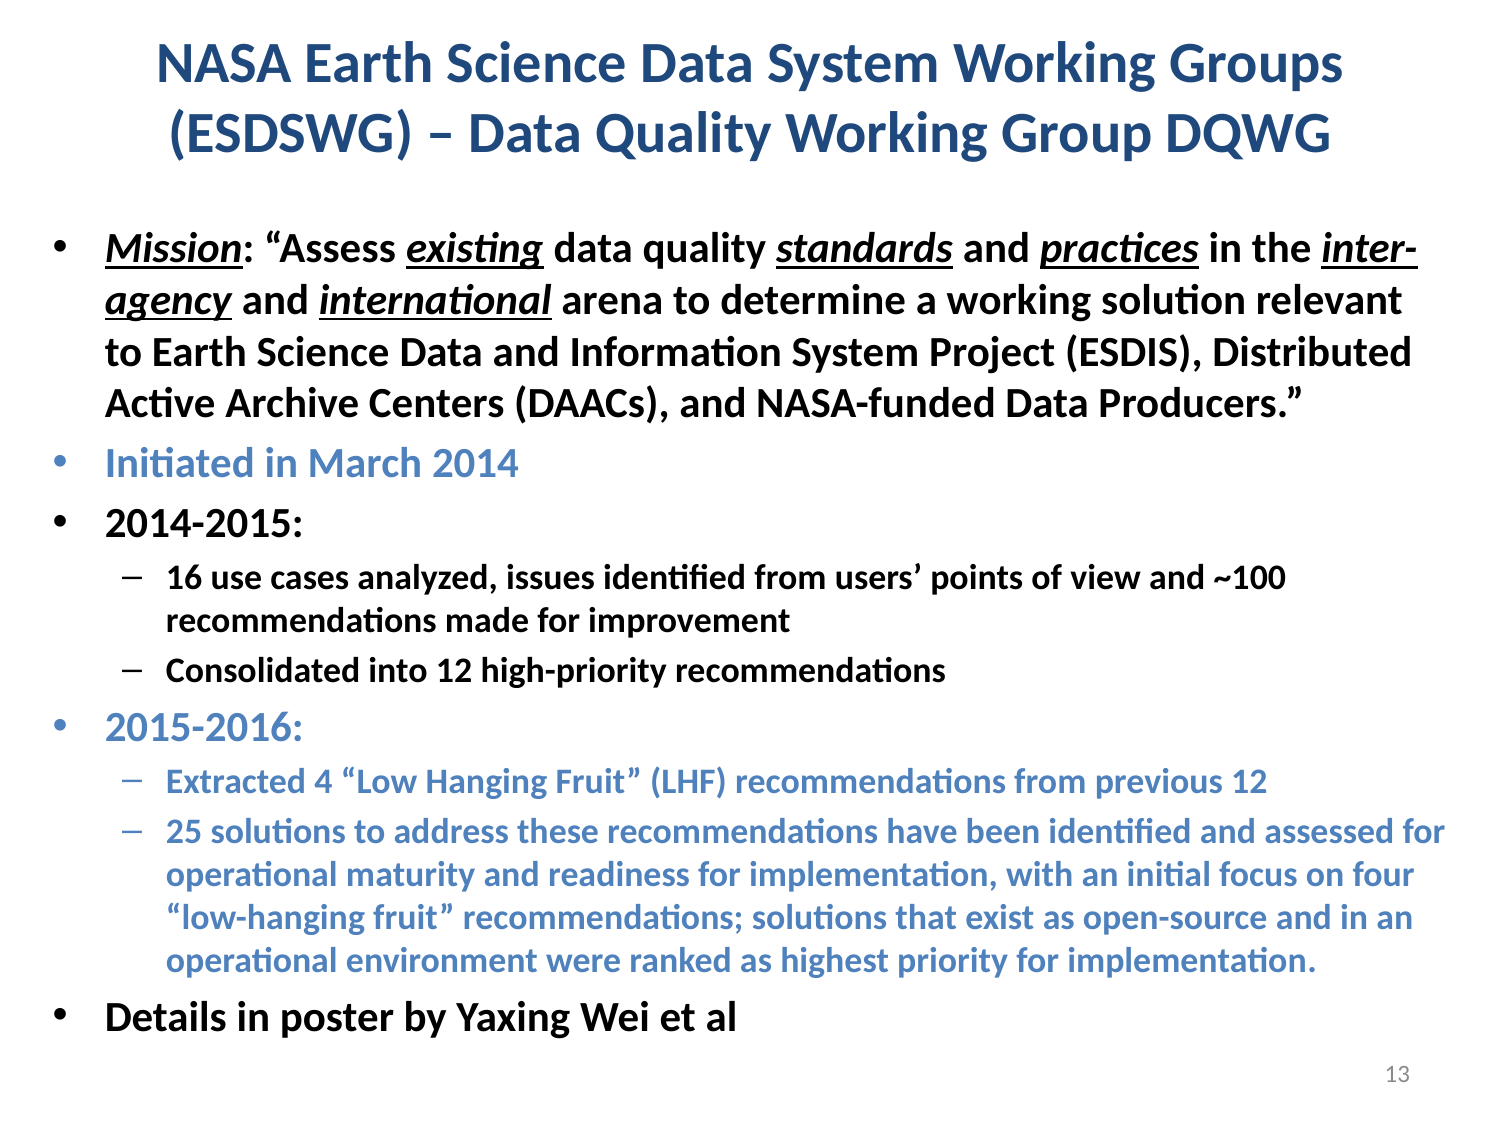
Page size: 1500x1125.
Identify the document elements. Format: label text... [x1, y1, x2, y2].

slide_number 13 [1074, 1042, 1425, 1103]
title NASA Earth Science Data System Working Groups (ESDSWG) – Data Quality Working Group DQWG [75, 24, 1425, 163]
list Mission: “Assess existing data quality standards and practices in the inter-agency and international arena to determine a working solution relevant to Earth Science Data and Information System Project (ESDIS), Distributed Active Archive Centers (DAACs), and NASA-funded Data Producers.” Initiated in March 2014 2014-2015: 16 use cases analyzed, issues identified from users’ points of view and ~100 recommendations made for improvement Consolidated into 12 high-priority recommendations 2015-2016: Extracted 4 “Low Hanging Fruit” (LHF) recommendations from previous 12 25 solutions to address these recommendations have been identified and assessed for operational maturity and readiness for implementation, with an initial focus on four “low-hanging fruit” recommendations; solutions that exist as open-source and in an operational environment were ranked as highest priority for implementation. Details in poster by Yaxing Wei et al [37, 212, 1463, 1063]
